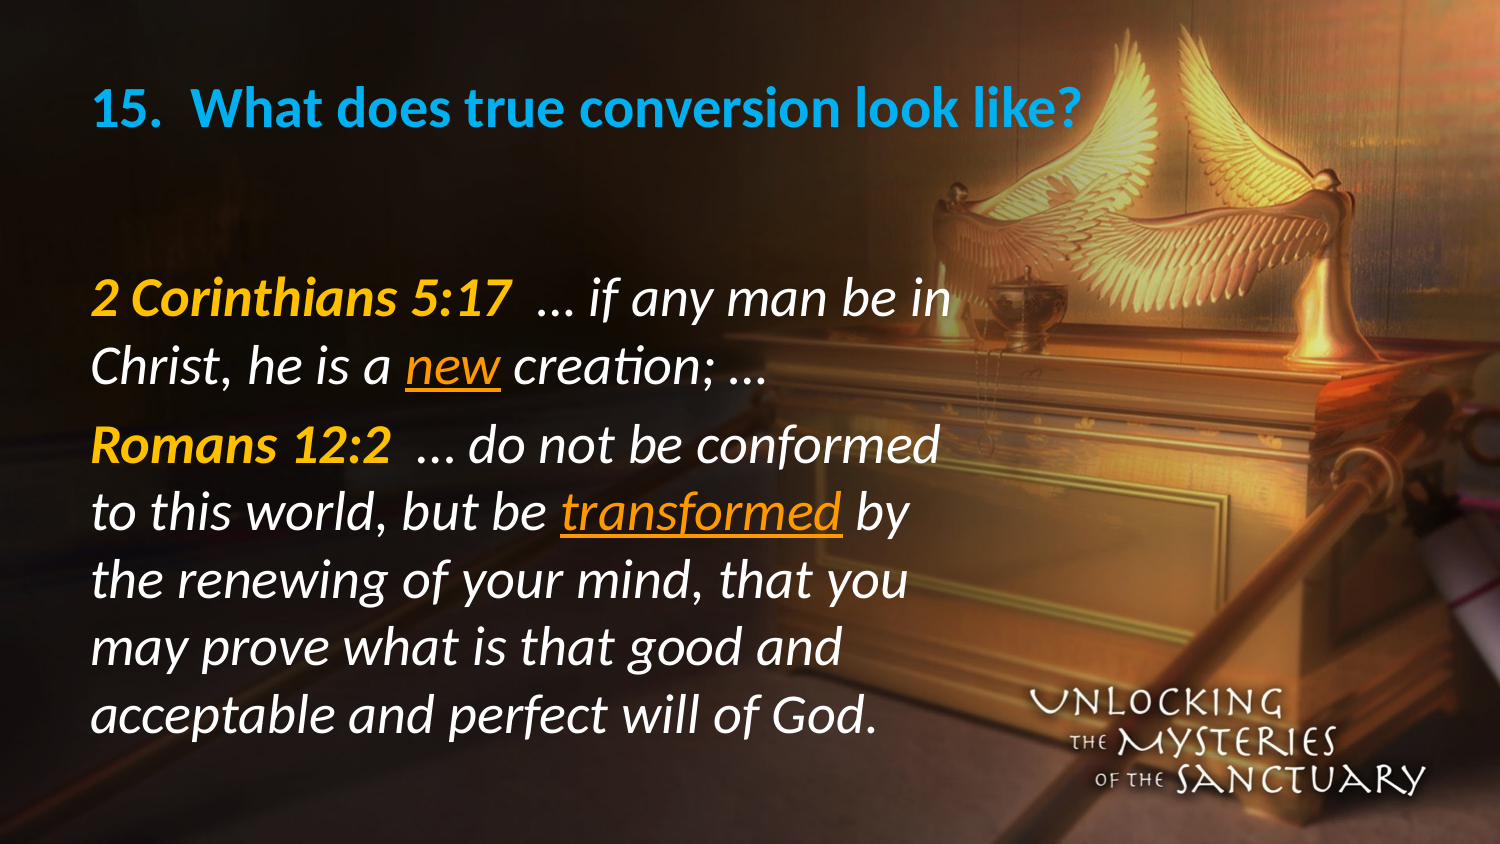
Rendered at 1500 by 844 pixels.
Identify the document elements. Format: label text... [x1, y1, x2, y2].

title 15. What does true conversion look like? [75, 33, 1425, 175]
list 2 Corinthians 5:17 … if any man be in Christ, he is a new creation; … Romans 12:2 … do not be conformed to this world, but be transformed by the renewing of your mind, that you may prove what is that good and acceptable and perfect will of God. [75, 174, 977, 844]
picture [0, 0, 1500, 844]
